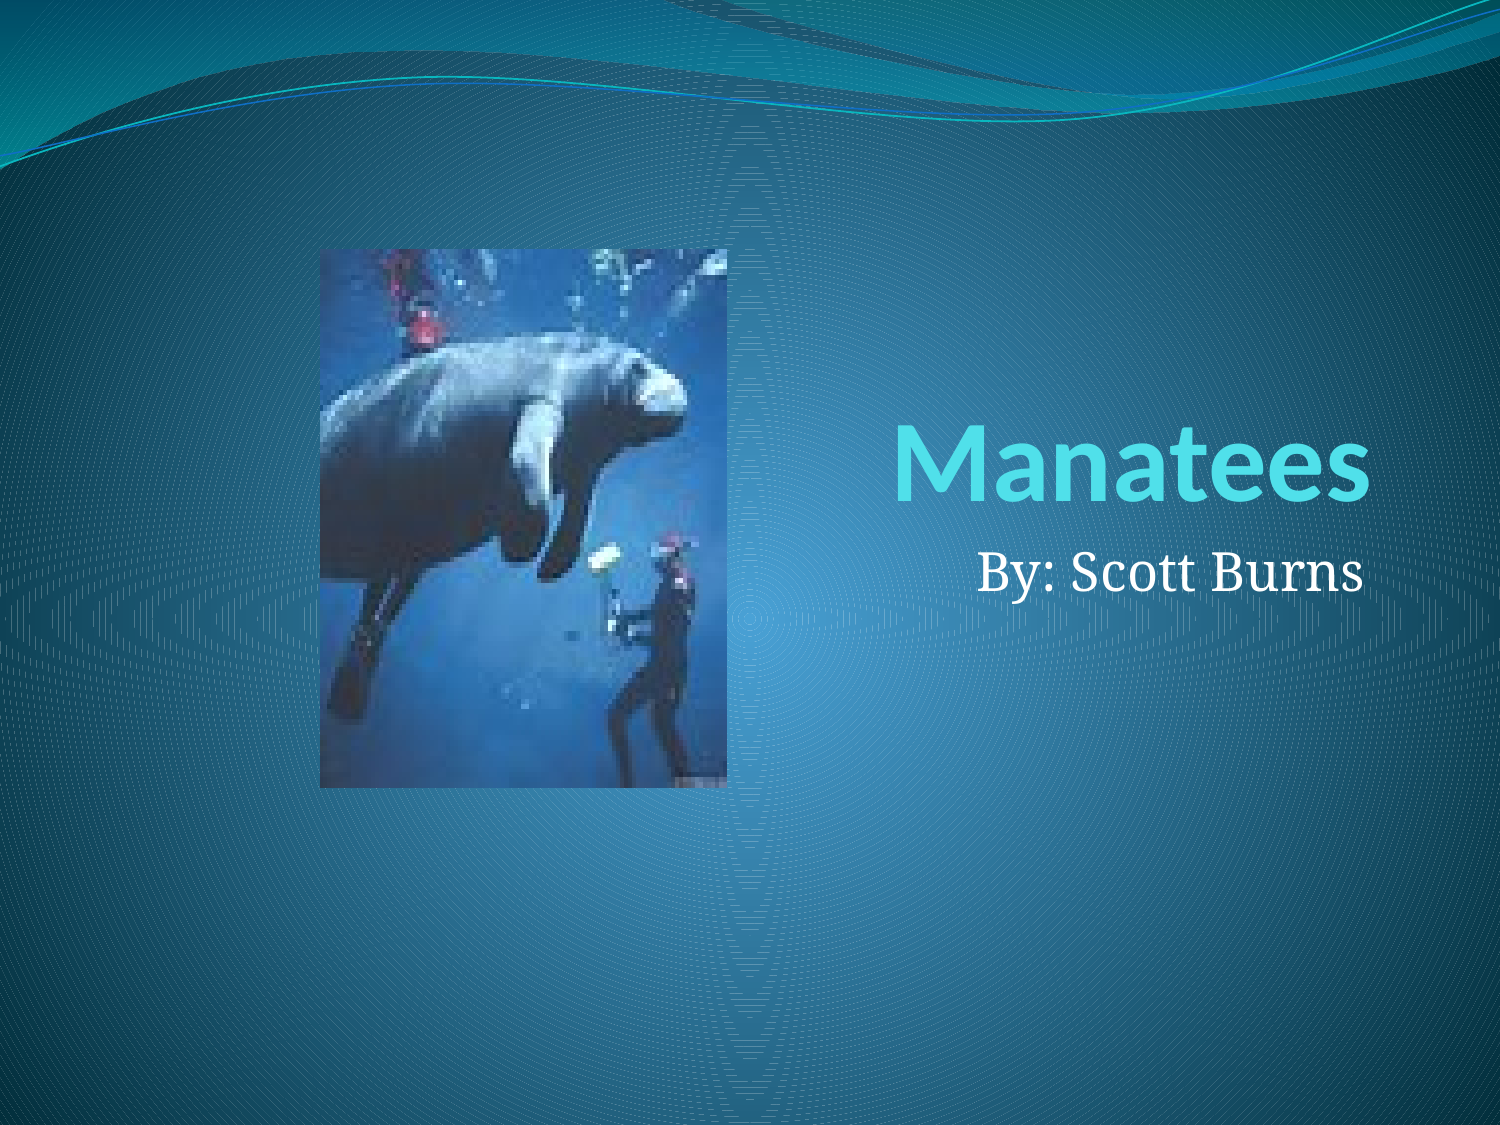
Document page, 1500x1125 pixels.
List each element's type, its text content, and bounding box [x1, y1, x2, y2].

subtitle By: Scott Burns [87, 529, 1376, 818]
picture [320, 249, 727, 788]
title Manatees [87, 224, 1376, 525]
